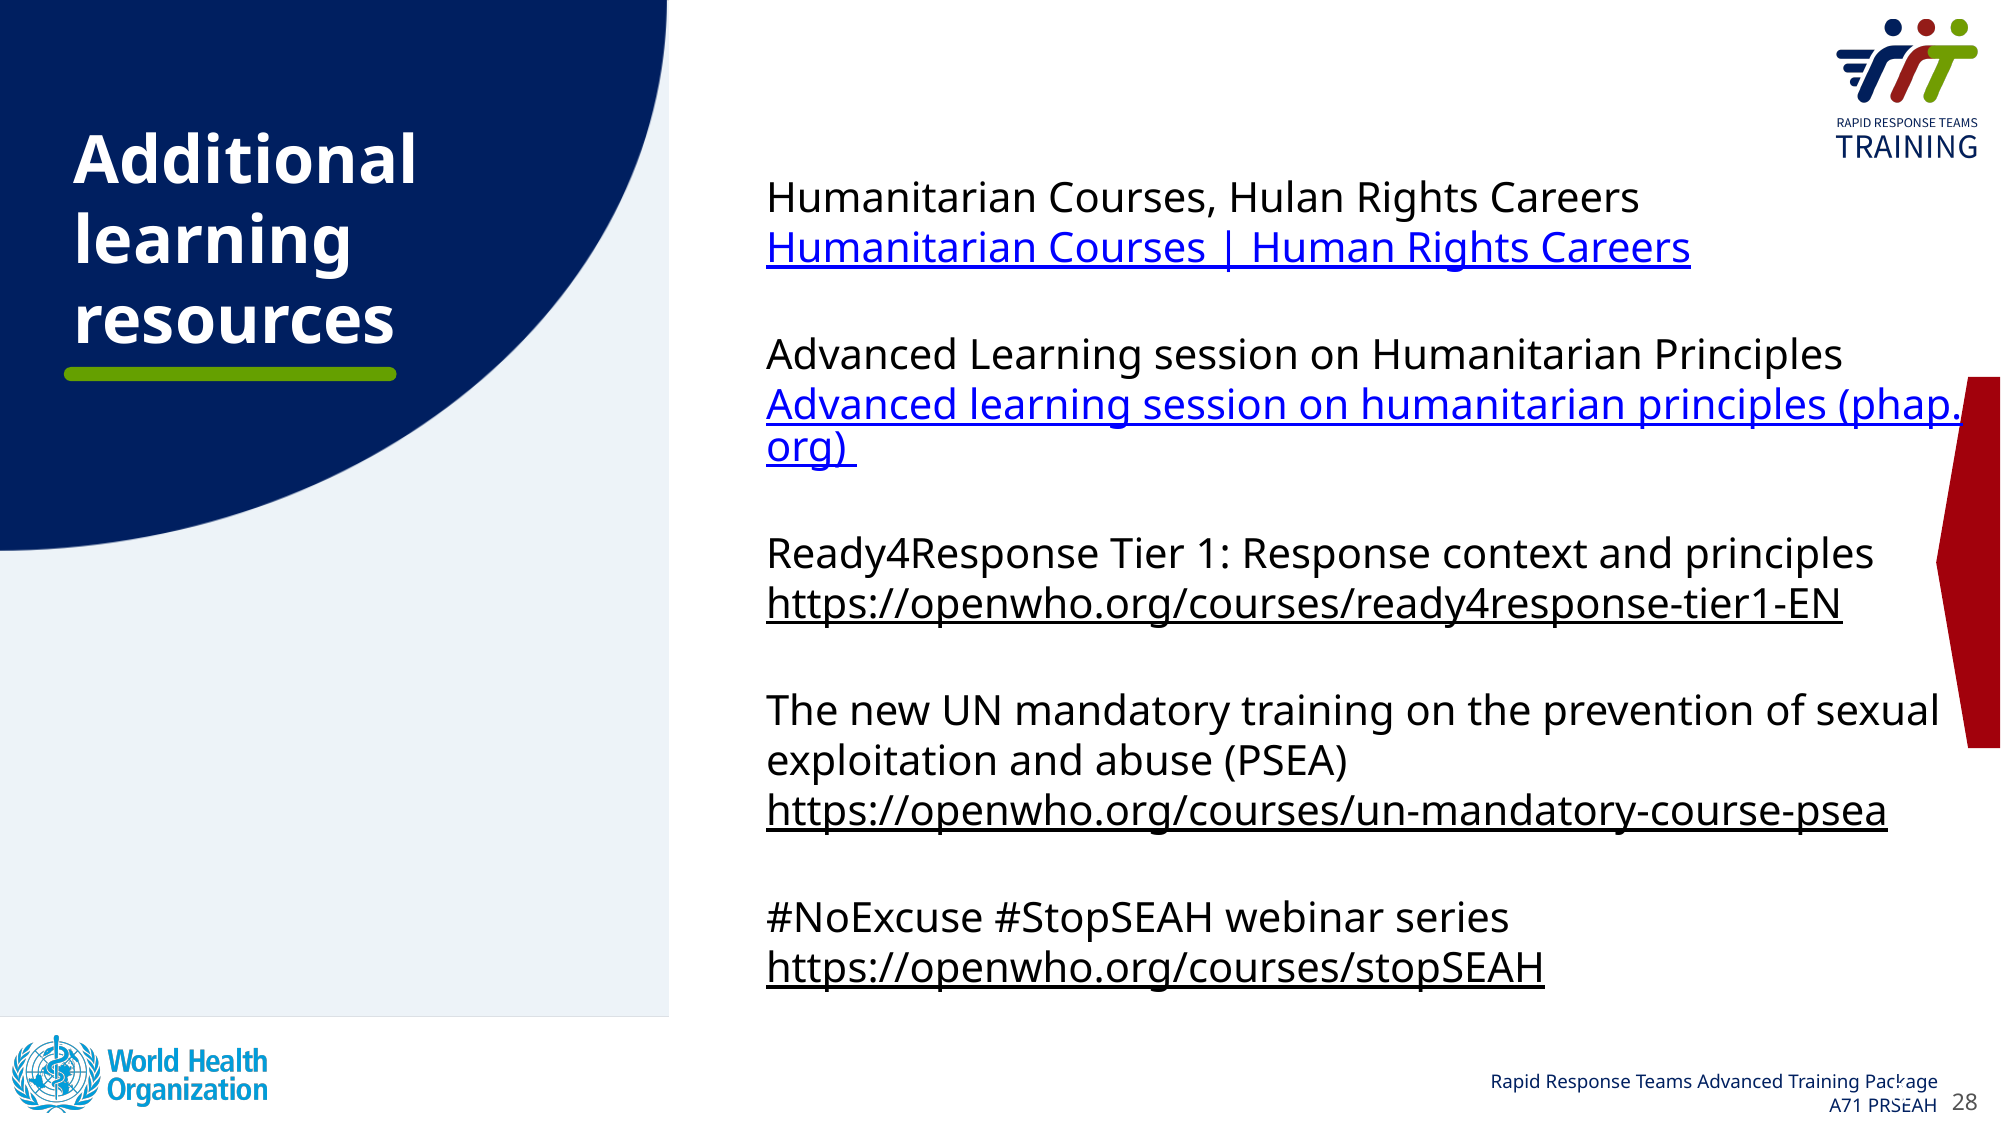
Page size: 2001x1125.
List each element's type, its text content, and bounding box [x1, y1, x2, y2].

picture [0, 0, 669, 1018]
slide_number 28 [1882, 1037, 1930, 1092]
picture [12, 1083, 48, 1113]
picture [12, 1035, 267, 1113]
text_box Humanitarian Courses, Hulan Rights Careers Humanitarian Courses | Human Rights Careers Advanced Learning session on Humanitarian Principles Advanced learning session on humanitarian principles (phap.org) Ready4Response Tier 1: Response context and principles https://openwho.org/courses/ready4response-tier1-EN The new UN mandatory training on the prevention of sexual exploitation and abuse (PSEA) https://openwho.org/courses/un-mandatory-course-psea #NoExcuse #StopSEAH webinar series https://openwho.org/courses/stopSEAH [758, 113, 1972, 964]
picture [58, 1050, 64, 1058]
picture [1835, 19, 1978, 167]
